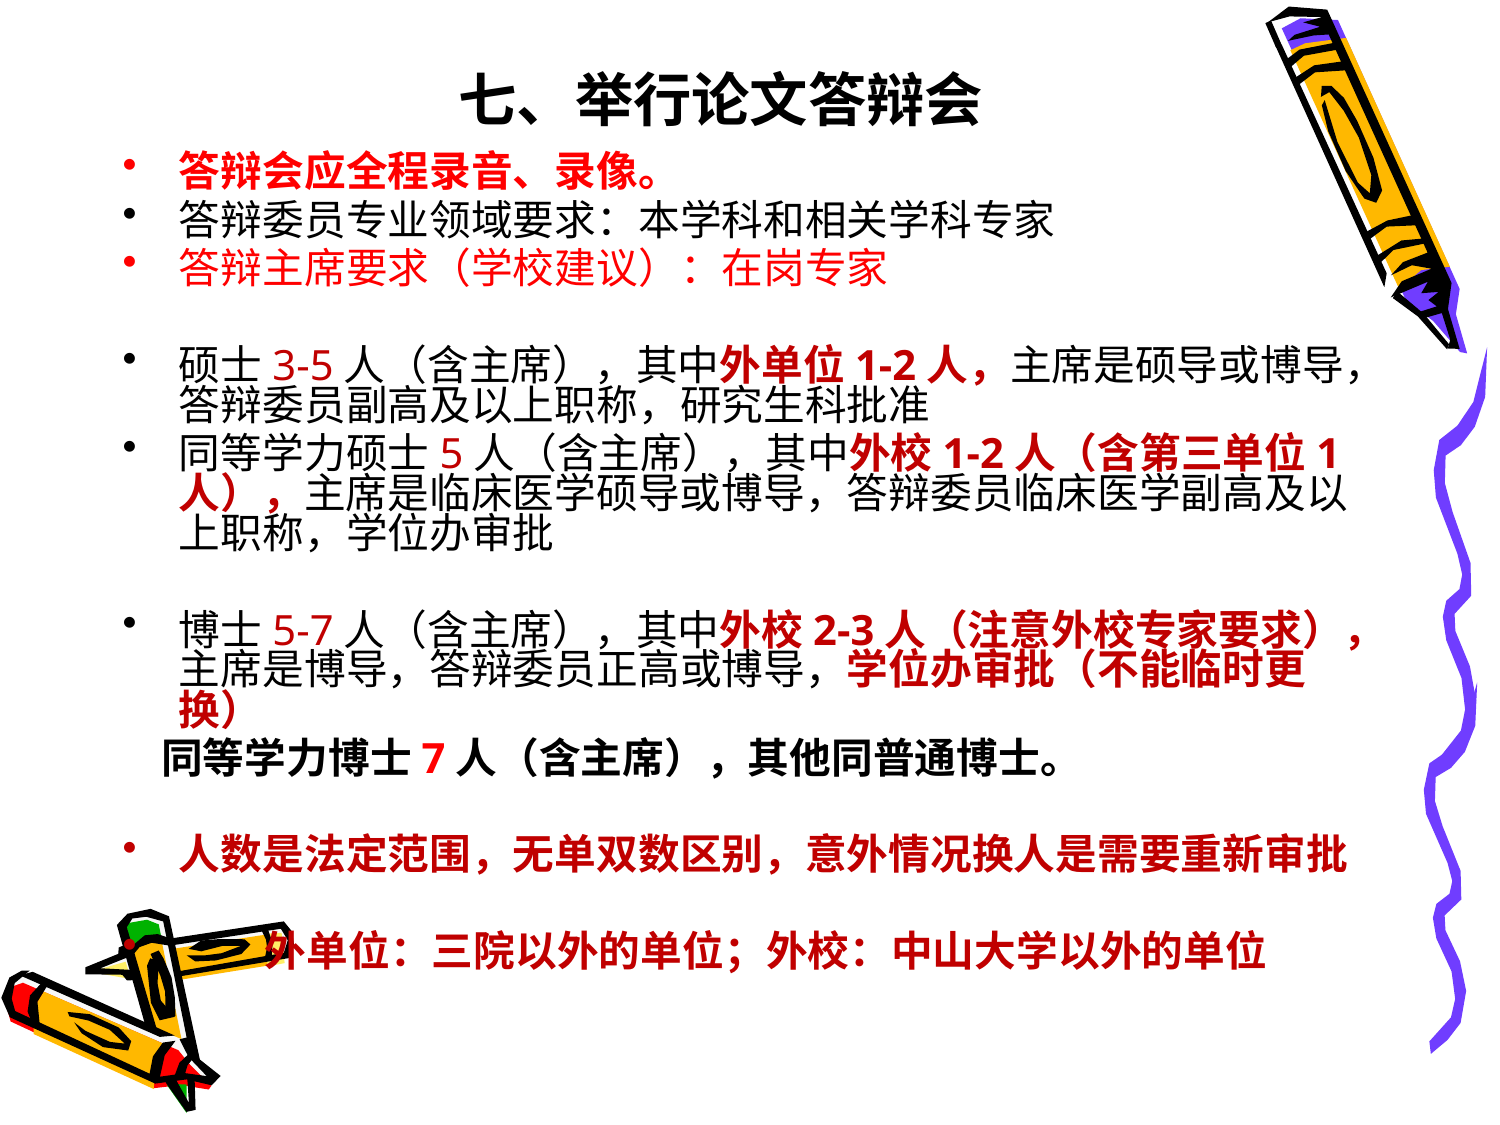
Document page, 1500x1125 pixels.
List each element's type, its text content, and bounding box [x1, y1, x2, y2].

title 七、举行论文答辩会 [220, 80, 1221, 147]
list 答辩会应全程录音、录像。 答辩委员专业领域要求：本学科和相关学科专家 答辩主席要求（学校建议）：在岗专家 硕士3-5人（含主席），其中外单位1-2人，主席是硕导或博导，答辩委员副高及以上职称，研究生科批准 同等学力硕士5人（含主席），其中外校1-2人（含第三单位1人），主席是临床医学硕导或博导，答辩委员临床医学副高及以上职称，学位办审批 博士5-7人（含主席），其中外校2-3人（注意外校专家要求），主席是博导，答辩委员正高或博导，学位办审批（不能临时更换） 同等学力博士7人（含主席），其他同普通博士。 人数是法定范围，无单双数区别，意外情况换人是需要重新审批 外单位：三院以外的单位；外校：中山大学以外的单位 [107, 147, 1393, 932]
